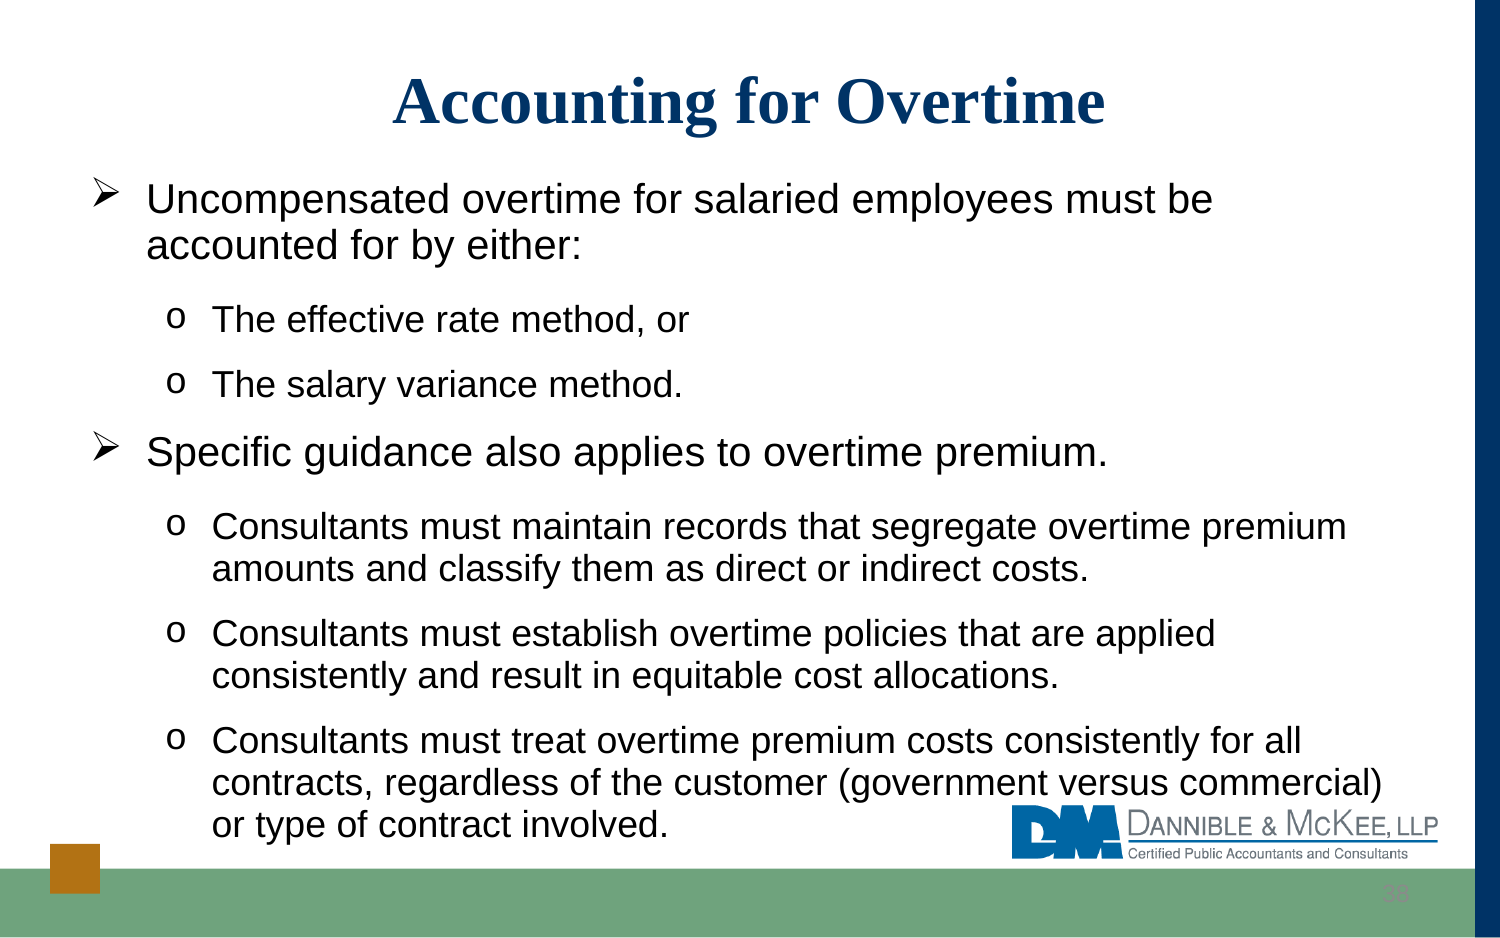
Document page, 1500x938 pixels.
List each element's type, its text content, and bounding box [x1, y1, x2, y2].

slide_number 38 [1074, 868, 1425, 919]
list Uncompensated overtime for salaried employees must be accounted for by either: The effective rate method, or The salary variance method. Specific guidance also applies to overtime premium. Consultants must maintain records that segregate overtime premium amounts and classify them as direct or indirect costs. Consultants must establish overtime policies that are applied consistently and result in equitable cost allocations. Consultants must treat overtime premium costs consistently for all contracts, regardless of the customer (government versus commercial) or type of contract involved. [75, 168, 1425, 807]
picture [1012, 805, 1438, 859]
title Accounting for Overtime [112, 56, 1388, 169]
